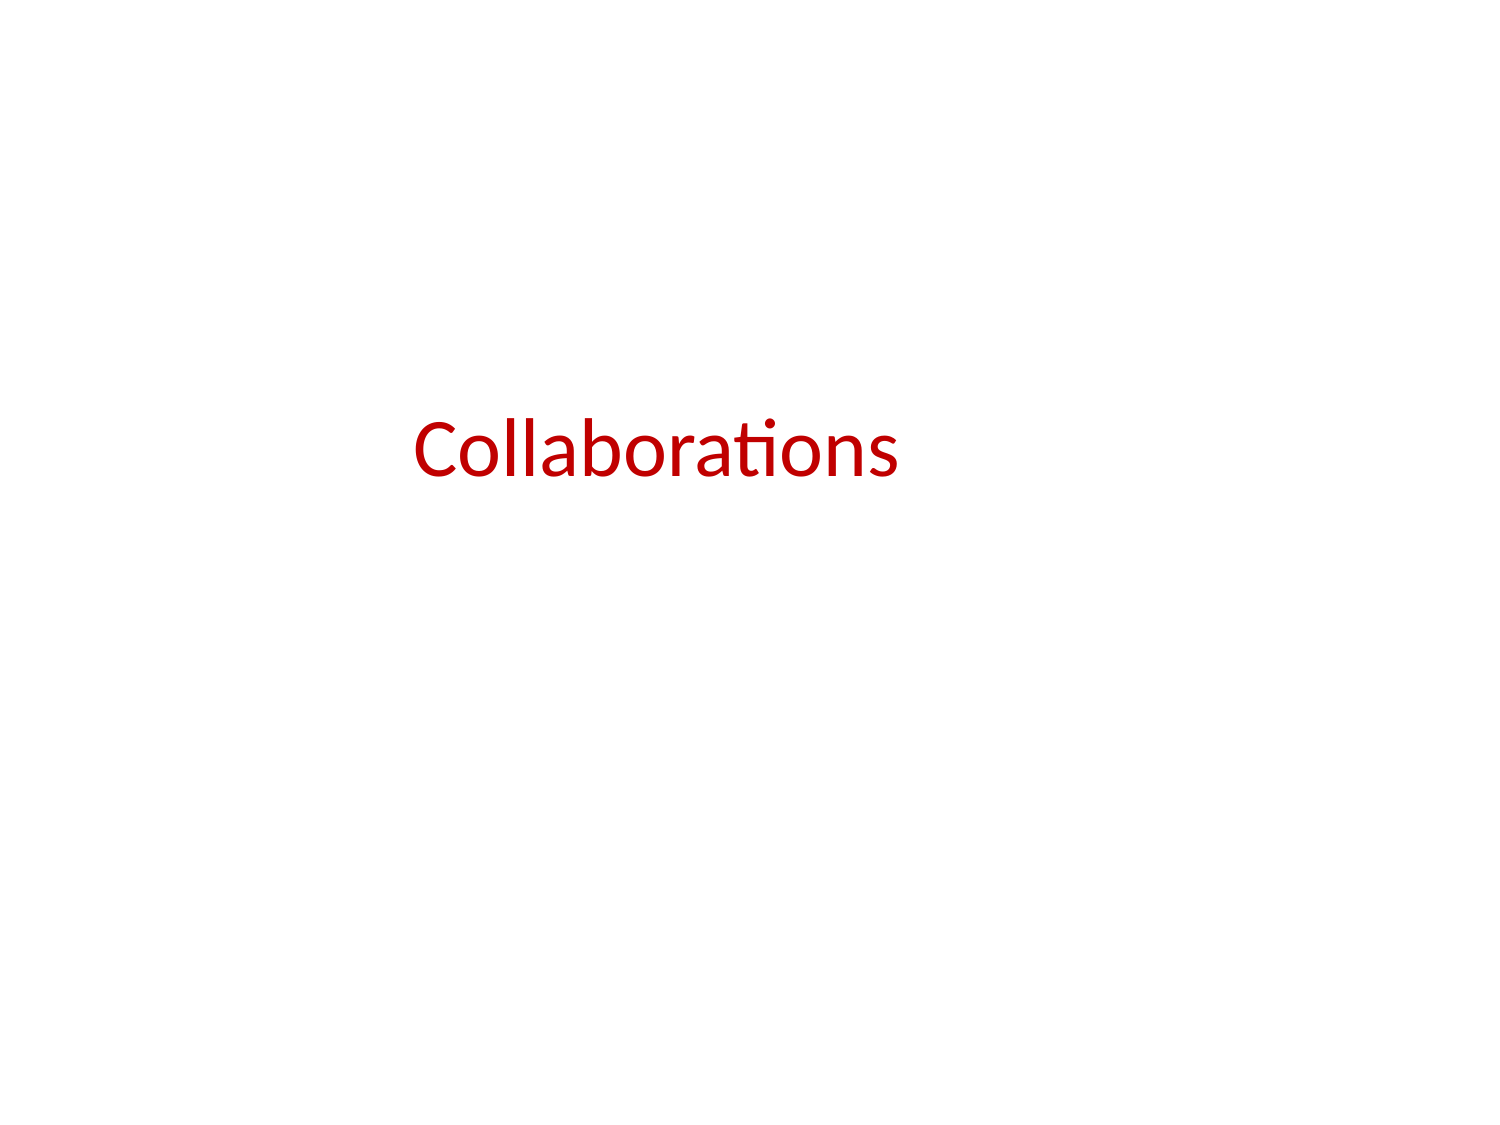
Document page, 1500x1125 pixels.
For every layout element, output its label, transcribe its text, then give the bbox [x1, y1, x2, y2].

text_box Collaborations [398, 385, 916, 501]
